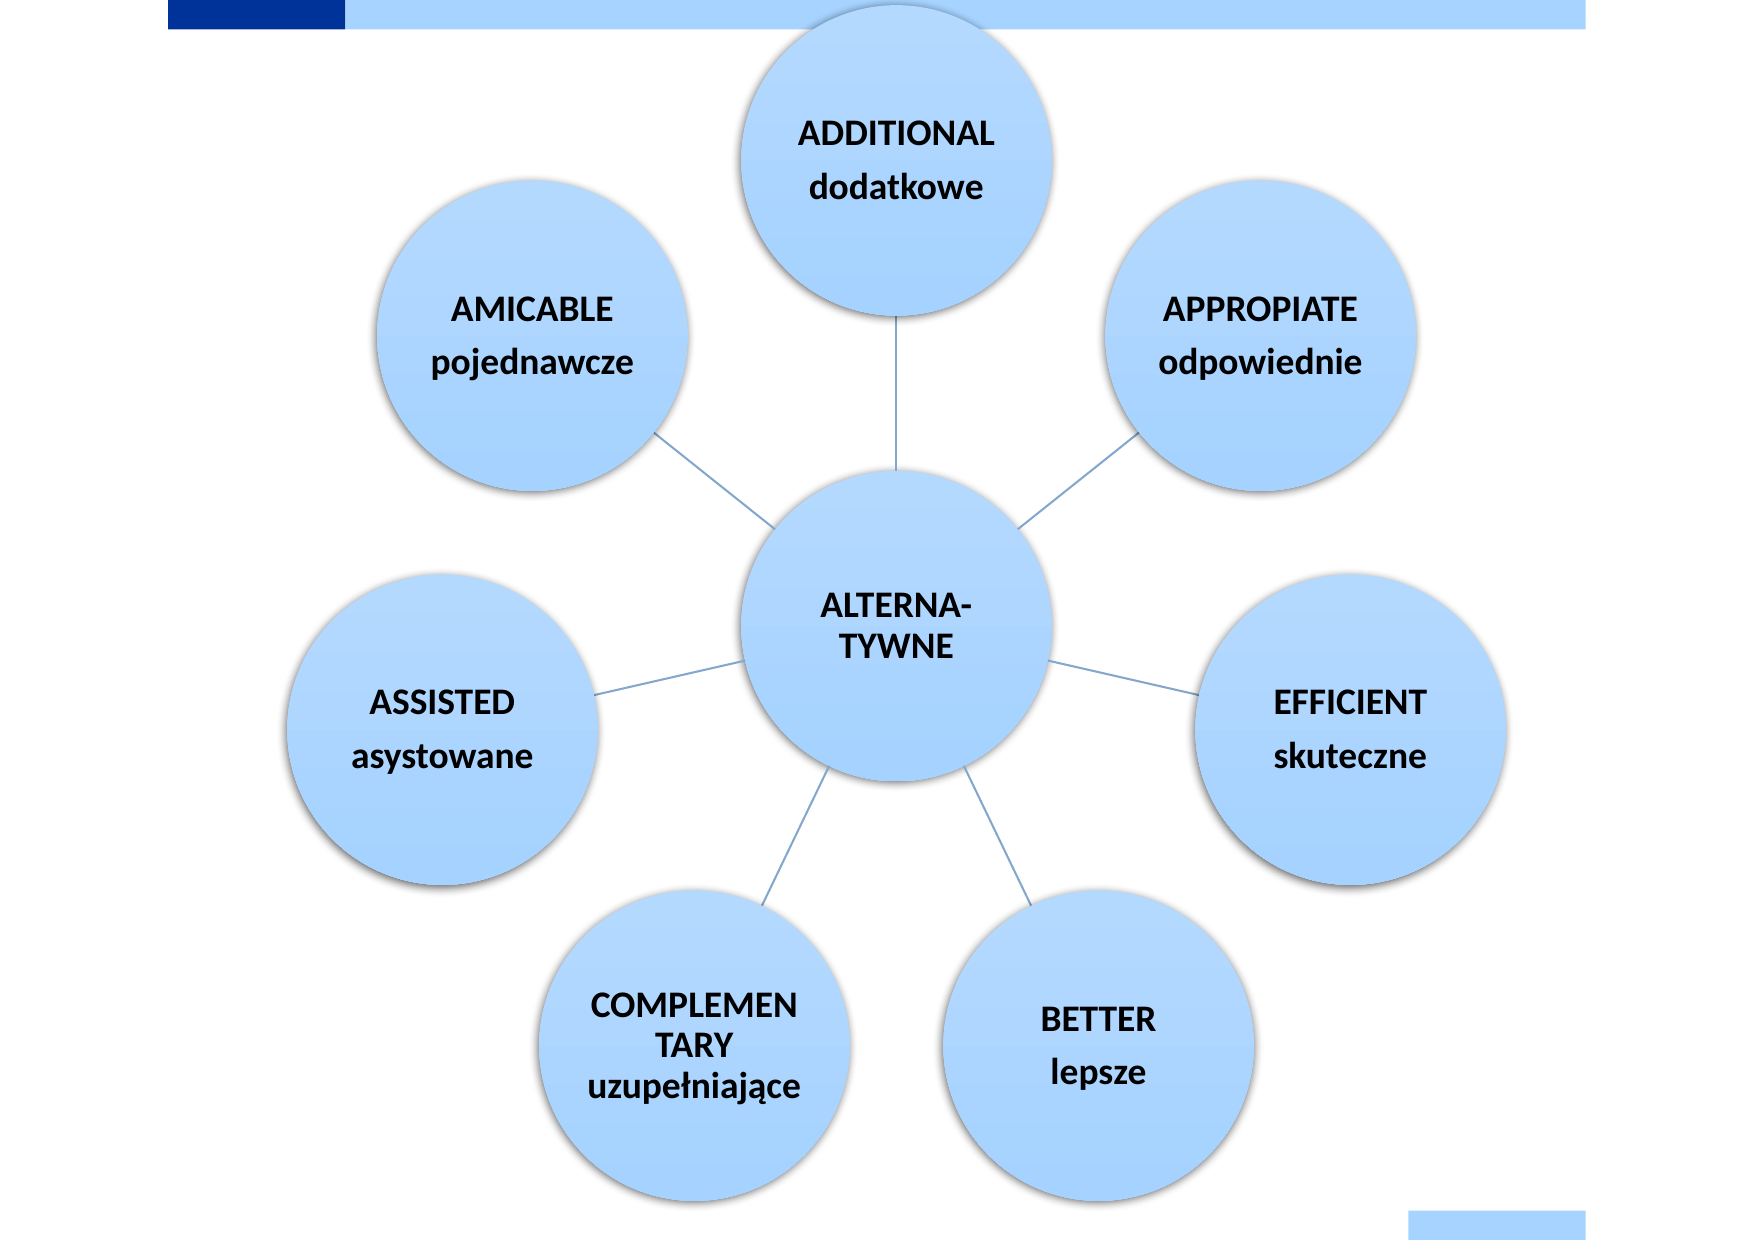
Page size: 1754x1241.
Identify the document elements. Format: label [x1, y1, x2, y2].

list [277, 0, 1515, 1206]
